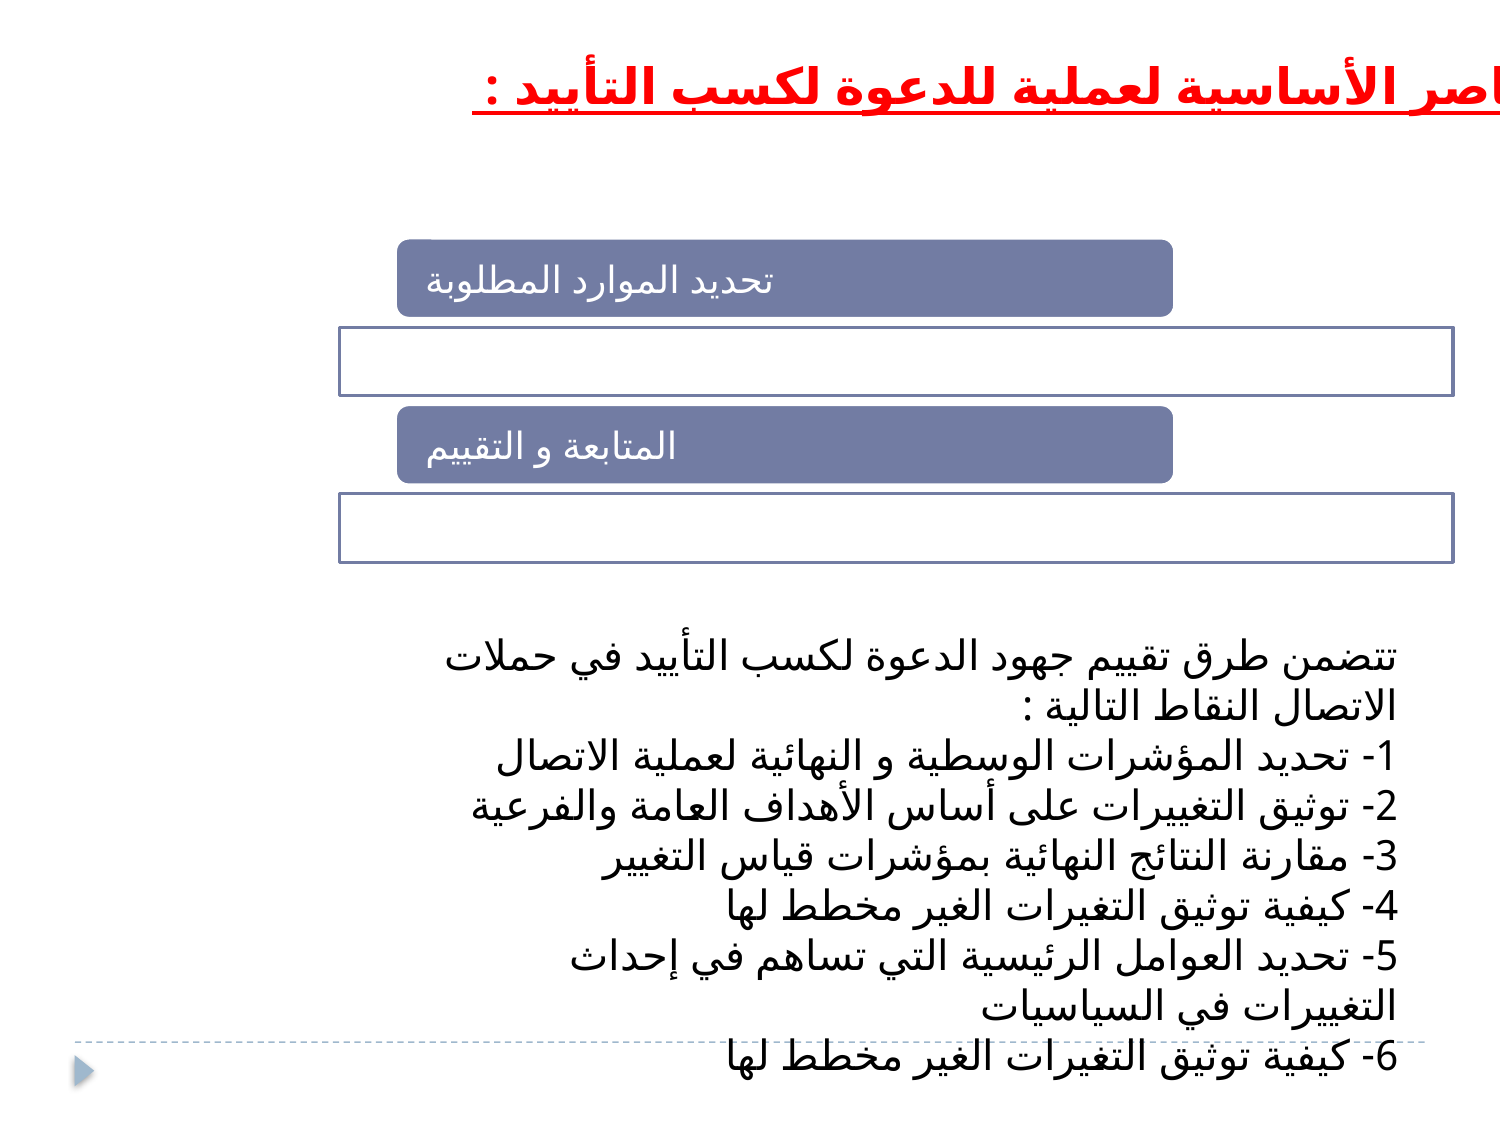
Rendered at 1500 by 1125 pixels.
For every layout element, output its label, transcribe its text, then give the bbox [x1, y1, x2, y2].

text_box العناصر الأساسية لعملية للدعوة لكسب التأييد : [457, 46, 1500, 122]
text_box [339, 228, 1454, 563]
text_box تتضمن طرق تقييم جهود الدعوة لكسب التأييد في حملات الاتصال النقاط التالية : 1- تحديد المؤشرات الوسطية و النهائية لعملية الاتصال 2- توثيق التغييرات على أساس الأهداف العامة والفرعية 3- مقارنة النتائج النهائية بمؤشرات قياس التغيير 4- كيفية توثيق التغيرات الغير مخطط لها 5- تحديد العوامل الرئيسية التي تساهم في إحداث التغييرات في السياسيات 6- كيفية توثيق التغيرات الغير مخطط لها [416, 621, 1414, 1086]
